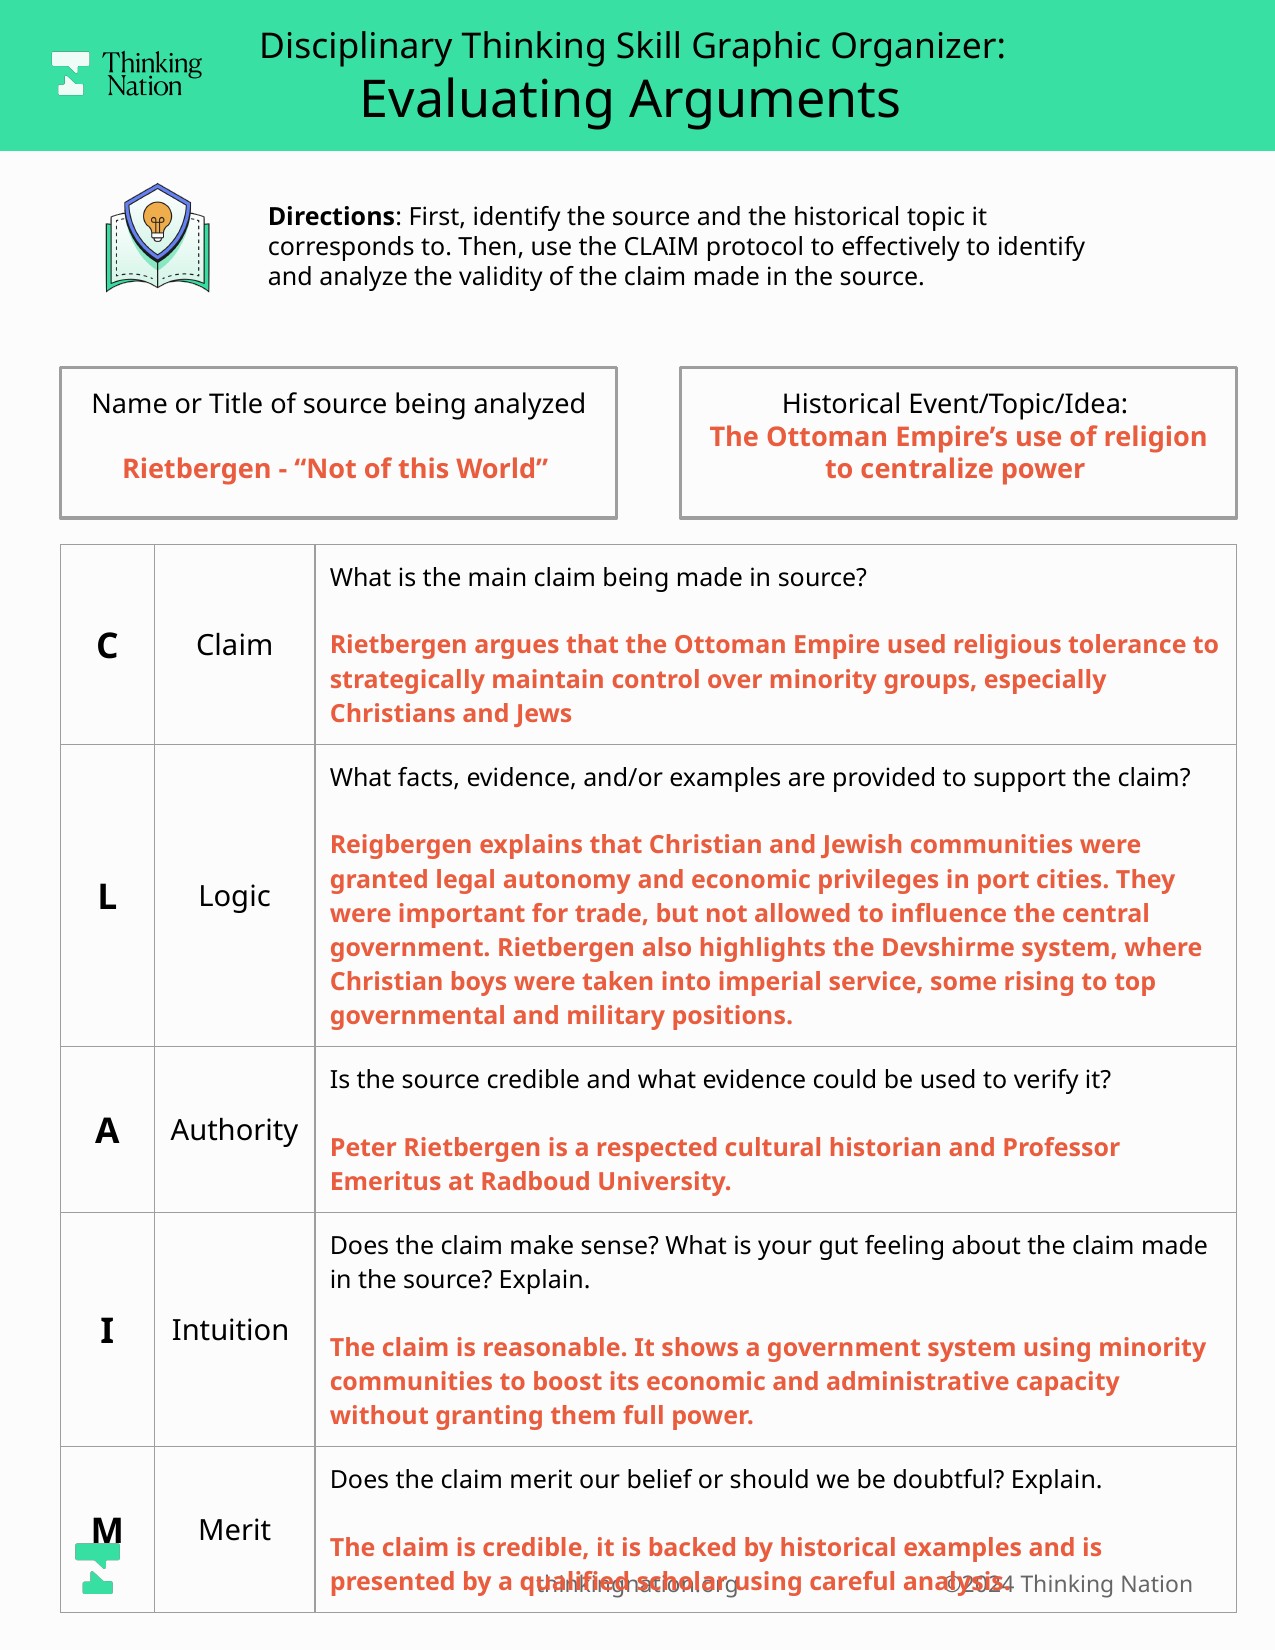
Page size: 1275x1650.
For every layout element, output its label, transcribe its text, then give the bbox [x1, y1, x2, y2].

table_header Claim [155, 545, 314, 744]
picture [35, 37, 207, 109]
table_header C [61, 545, 154, 744]
table_cell Is the source credible and what evidence could be used to verify it? Peter Rietbergen is a respected cultural historian and Professor Emeritus at Radboud University. [316, 1047, 1236, 1212]
table_cell Does the claim make sense? What is your gut feeling about the claim made in the source? Explain. The claim is reasonable. It shows a government system using minority communities to boost its economic and administrative capacity without granting them full power. [316, 1213, 1236, 1446]
table_cell M [61, 1447, 154, 1612]
table_cell A [61, 1047, 154, 1212]
table_cell Merit [155, 1447, 314, 1612]
table_cell Intuition [155, 1213, 314, 1446]
table_header What is the main claim being made in source? Rietbergen argues that the Ottoman Empire used religious tolerance to strategically maintain control over minority groups, especially Christians and Jews [316, 545, 1236, 744]
table_cell What facts, evidence, and/or examples are provided to support the claim? Reigbergen explains that Christian and Jewish communities were granted legal autonomy and economic privileges in port cities. They were important for trade, but not allowed to influence the central government. Rietbergen also highlights the Devshirme system, where Christian boys were taken into imperial service, some rising to top governmental and military positions. [316, 745, 1236, 1046]
text_box Disciplinary Thinking Skill Graphic Organizer: Evaluating Arguments [0, 0, 1275, 151]
picture [62, 1533, 133, 1604]
picture [90, 170, 225, 306]
text_box Name or Title of source being analyzed Rietbergen - “Not of this World” [60, 367, 617, 519]
table_cell Logic [155, 745, 314, 1046]
table_cell Authority [155, 1047, 314, 1212]
text_box Directions: First, identify the source and the historical topic it corresponds to. Then, use the CLAIM protocol to effectively to identify and analyze the validity of the claim made in the source. [249, 189, 1129, 301]
table_cell L [61, 745, 154, 1046]
text_box Historical Event/Topic/Idea: The Ottoman Empire’s use of religion to centralize power [680, 367, 1237, 519]
table_cell I [61, 1213, 154, 1446]
table_cell Does the claim merit our belief or should we be doubtful? Explain. The claim is credible, it is backed by historical examples and is presented by a qualified scholar using careful analysis. [316, 1447, 1236, 1612]
